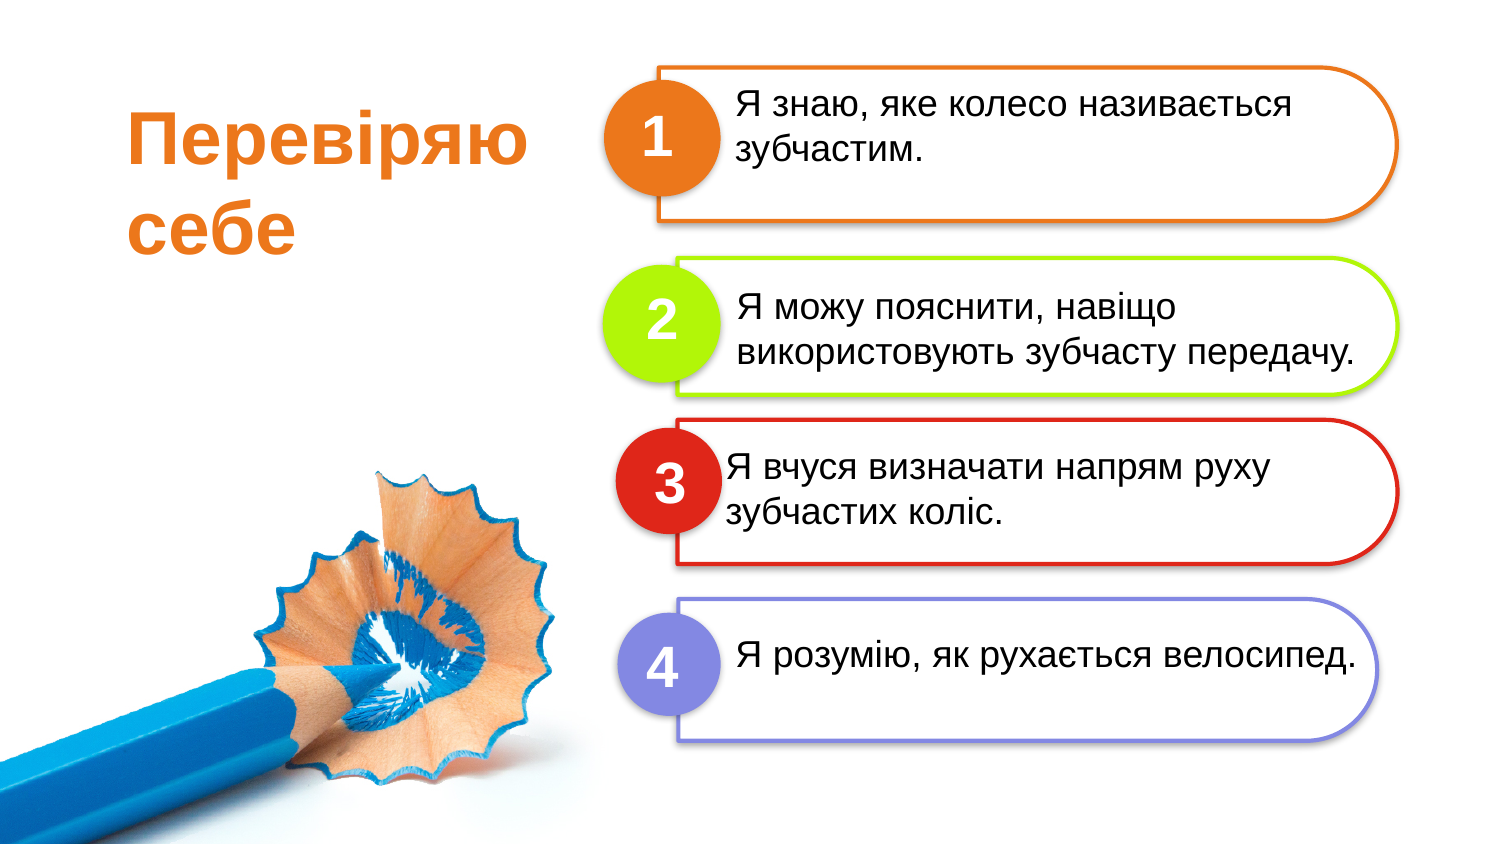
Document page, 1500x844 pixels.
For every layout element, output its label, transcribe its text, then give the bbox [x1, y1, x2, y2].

text_box [676, 419, 1370, 444]
text_box 4 [631, 621, 694, 707]
text_box [676, 257, 1375, 304]
text_box Я розумію, як рухається велосипед. [720, 622, 1390, 727]
text_box [676, 350, 1373, 396]
text_box [658, 66, 1346, 114]
text_box [601, 263, 721, 384]
text_box 1 [614, 90, 702, 176]
text_box 2 [631, 273, 694, 359]
text_box Я можу пояснити, навіщо використовують зубчасту передачу. [721, 274, 1447, 380]
text_box Я вчуся визначати напрям руху зубчастих коліс. [710, 434, 1414, 540]
list Перевіряю себе [112, 79, 578, 281]
text_box [614, 427, 723, 535]
text_box Я знаю, яке колесо називається зубчастим. [720, 71, 1390, 177]
text_box [628, 79, 697, 90]
text_box [676, 526, 1381, 565]
text_box [617, 94, 722, 198]
text_box [677, 598, 1360, 641]
picture [0, 469, 636, 844]
text_box [603, 104, 614, 173]
text_box [638, 611, 720, 717]
text_box [658, 110, 1398, 222]
text_box [616, 628, 631, 701]
text_box 3 [639, 437, 702, 523]
text_box [677, 695, 1350, 742]
